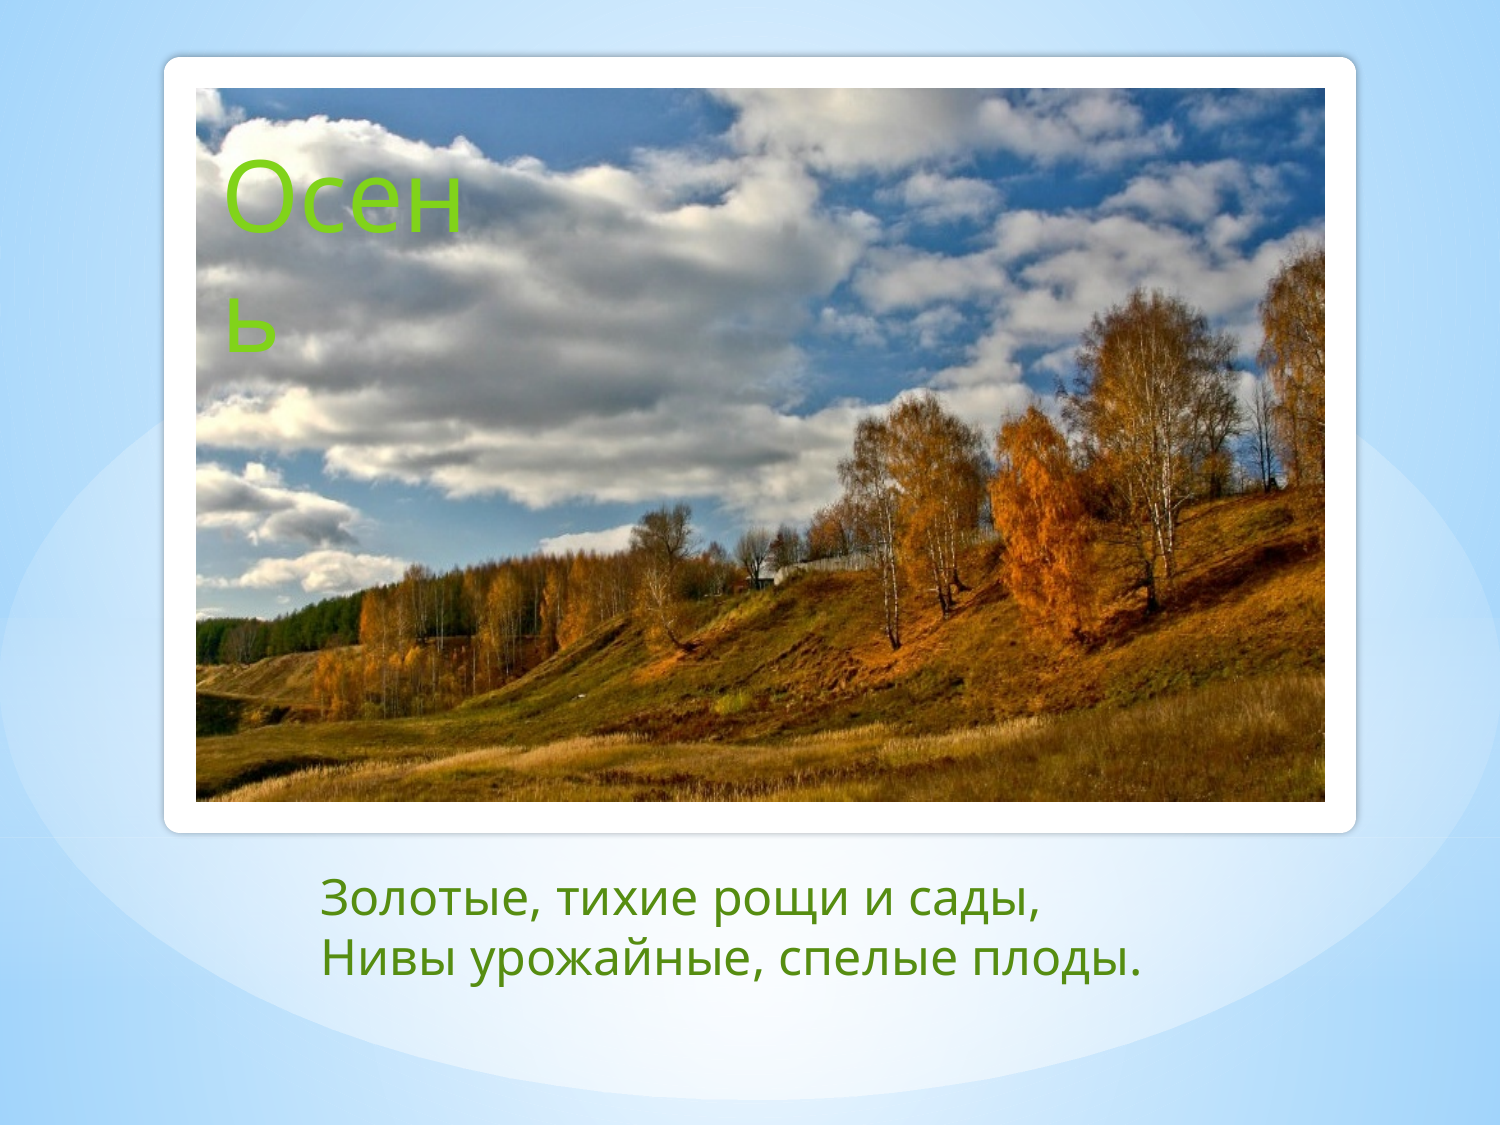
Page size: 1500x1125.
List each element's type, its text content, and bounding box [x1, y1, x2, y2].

text_box Золотые, тихие рощи и сады, Нивы урожайные, спелые плоды. [305, 857, 1215, 993]
picture [195, 87, 1325, 803]
